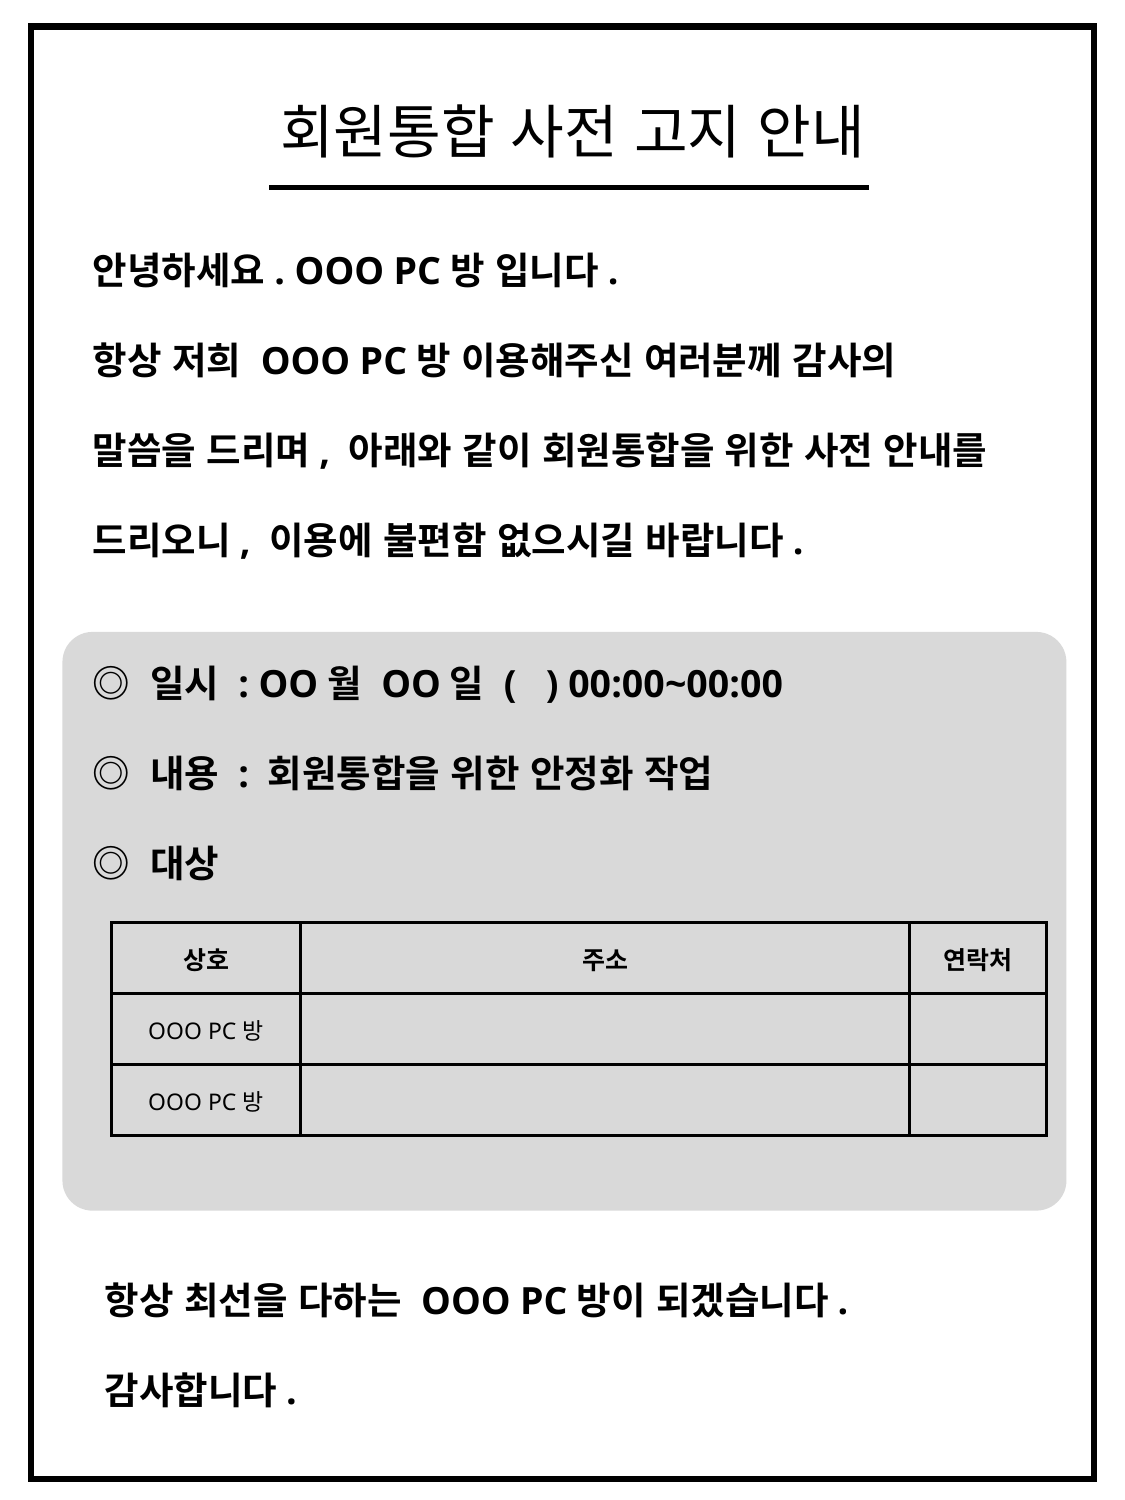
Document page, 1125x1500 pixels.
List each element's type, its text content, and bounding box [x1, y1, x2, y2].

table_cell [302, 1066, 908, 1134]
table_cell OOO PC방 [113, 1066, 299, 1134]
table_header 주소 [302, 924, 908, 992]
table_header 연락처 [911, 924, 1045, 992]
table_cell OOO PC방 [113, 995, 299, 1063]
text_box 항상 최선을 다하는 OOO PC방이 되겠습니다. 감사합니다. [89, 1269, 1094, 1420]
text_box 안녕하세요. OOO PC방 입니다. 항상 저희 OOO PC방 이용해주신 여러분께 감사의 말씀을 드리며, 아래와 같이 회원통합을 위한 사전 안내를 드리오니, 이용에 불편함 없으시길 바랍니다. [78, 239, 1083, 570]
table_cell [911, 1066, 1045, 1134]
table_cell [911, 995, 1045, 1063]
text_box 회원통합 사전 고지 안내 [265, 87, 880, 173]
table_cell [302, 995, 908, 1063]
text_box [30, 26, 1094, 1480]
text_box ◎ 일시 : OO월 OO일 ( ) 00:00~00:00 ◎ 내용 : 회원통합을 위한 안정화 작업 ◎ 대상 [78, 652, 858, 1073]
table_header 상호 [113, 924, 299, 992]
